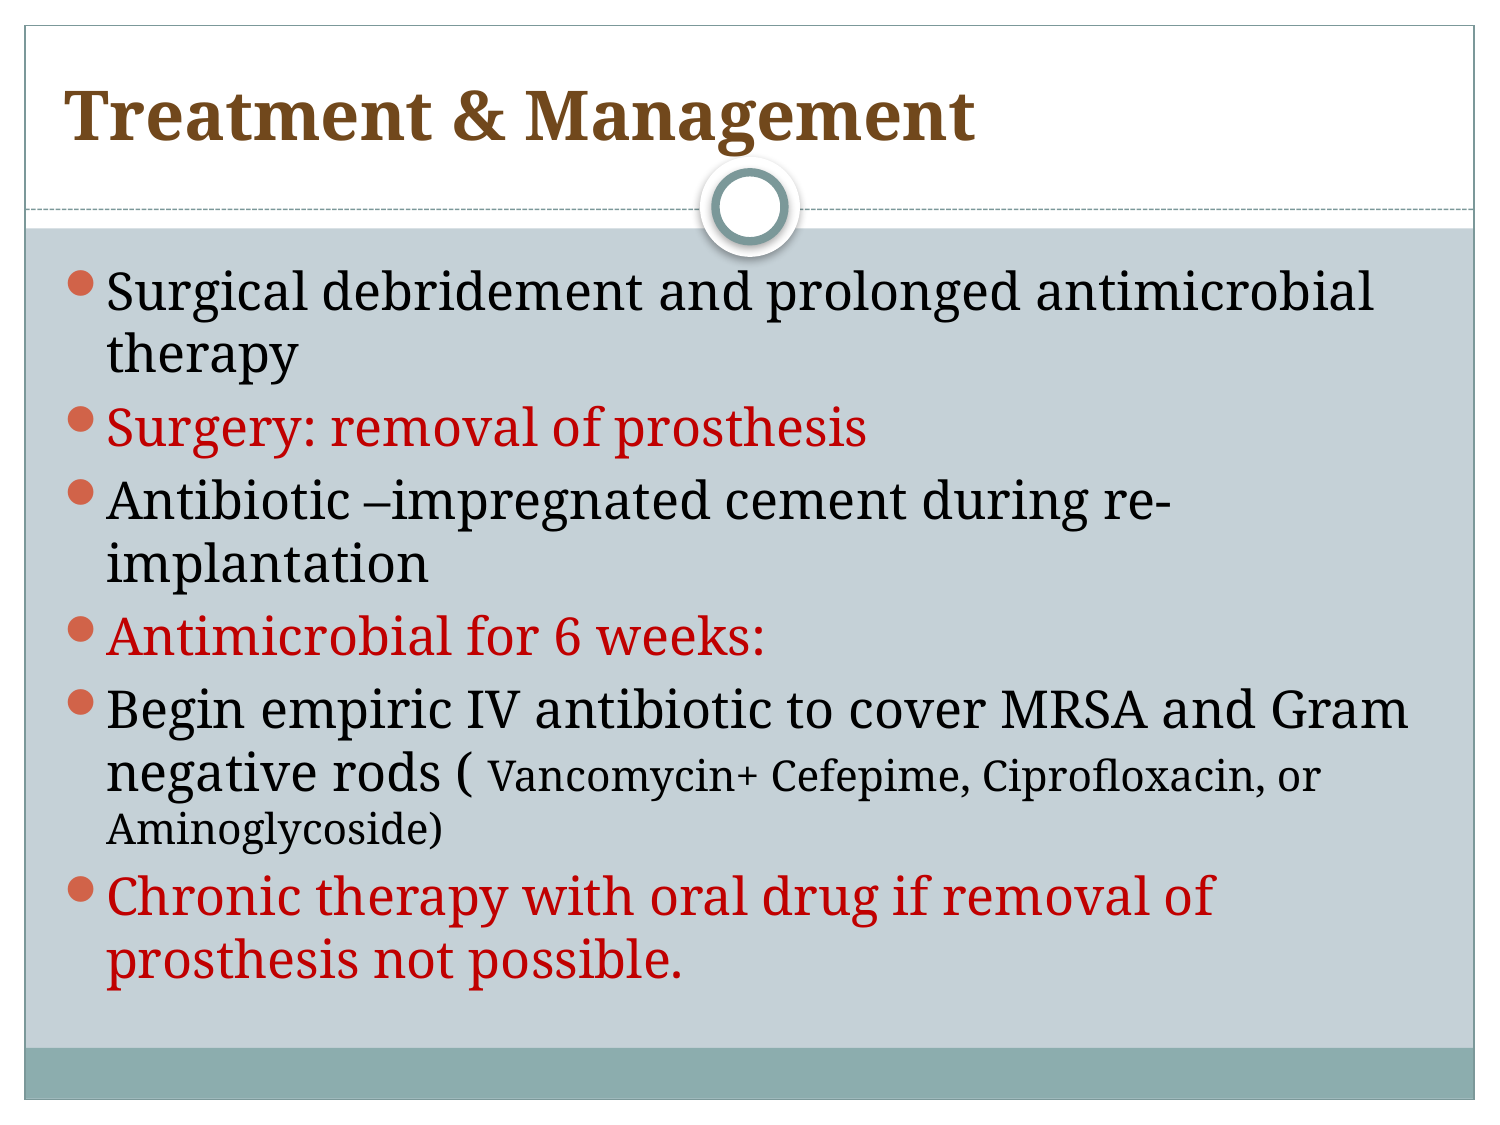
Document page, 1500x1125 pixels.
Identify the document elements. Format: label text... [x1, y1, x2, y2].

list Surgical debridement and prolonged antimicrobial therapy Surgery: removal of prosthesis Antibiotic –impregnated cement during re-implantation Antimicrobial for 6 weeks: Begin empiric IV antibiotic to cover MRSA and Gram negative rods ( Vancomycin+ Cefepime, Ciprofloxacin, or Aminoglycoside) Chronic therapy with oral drug if removal of prosthesis not possible. [49, 250, 1445, 1001]
title Treatment & Management [49, 37, 1450, 162]
